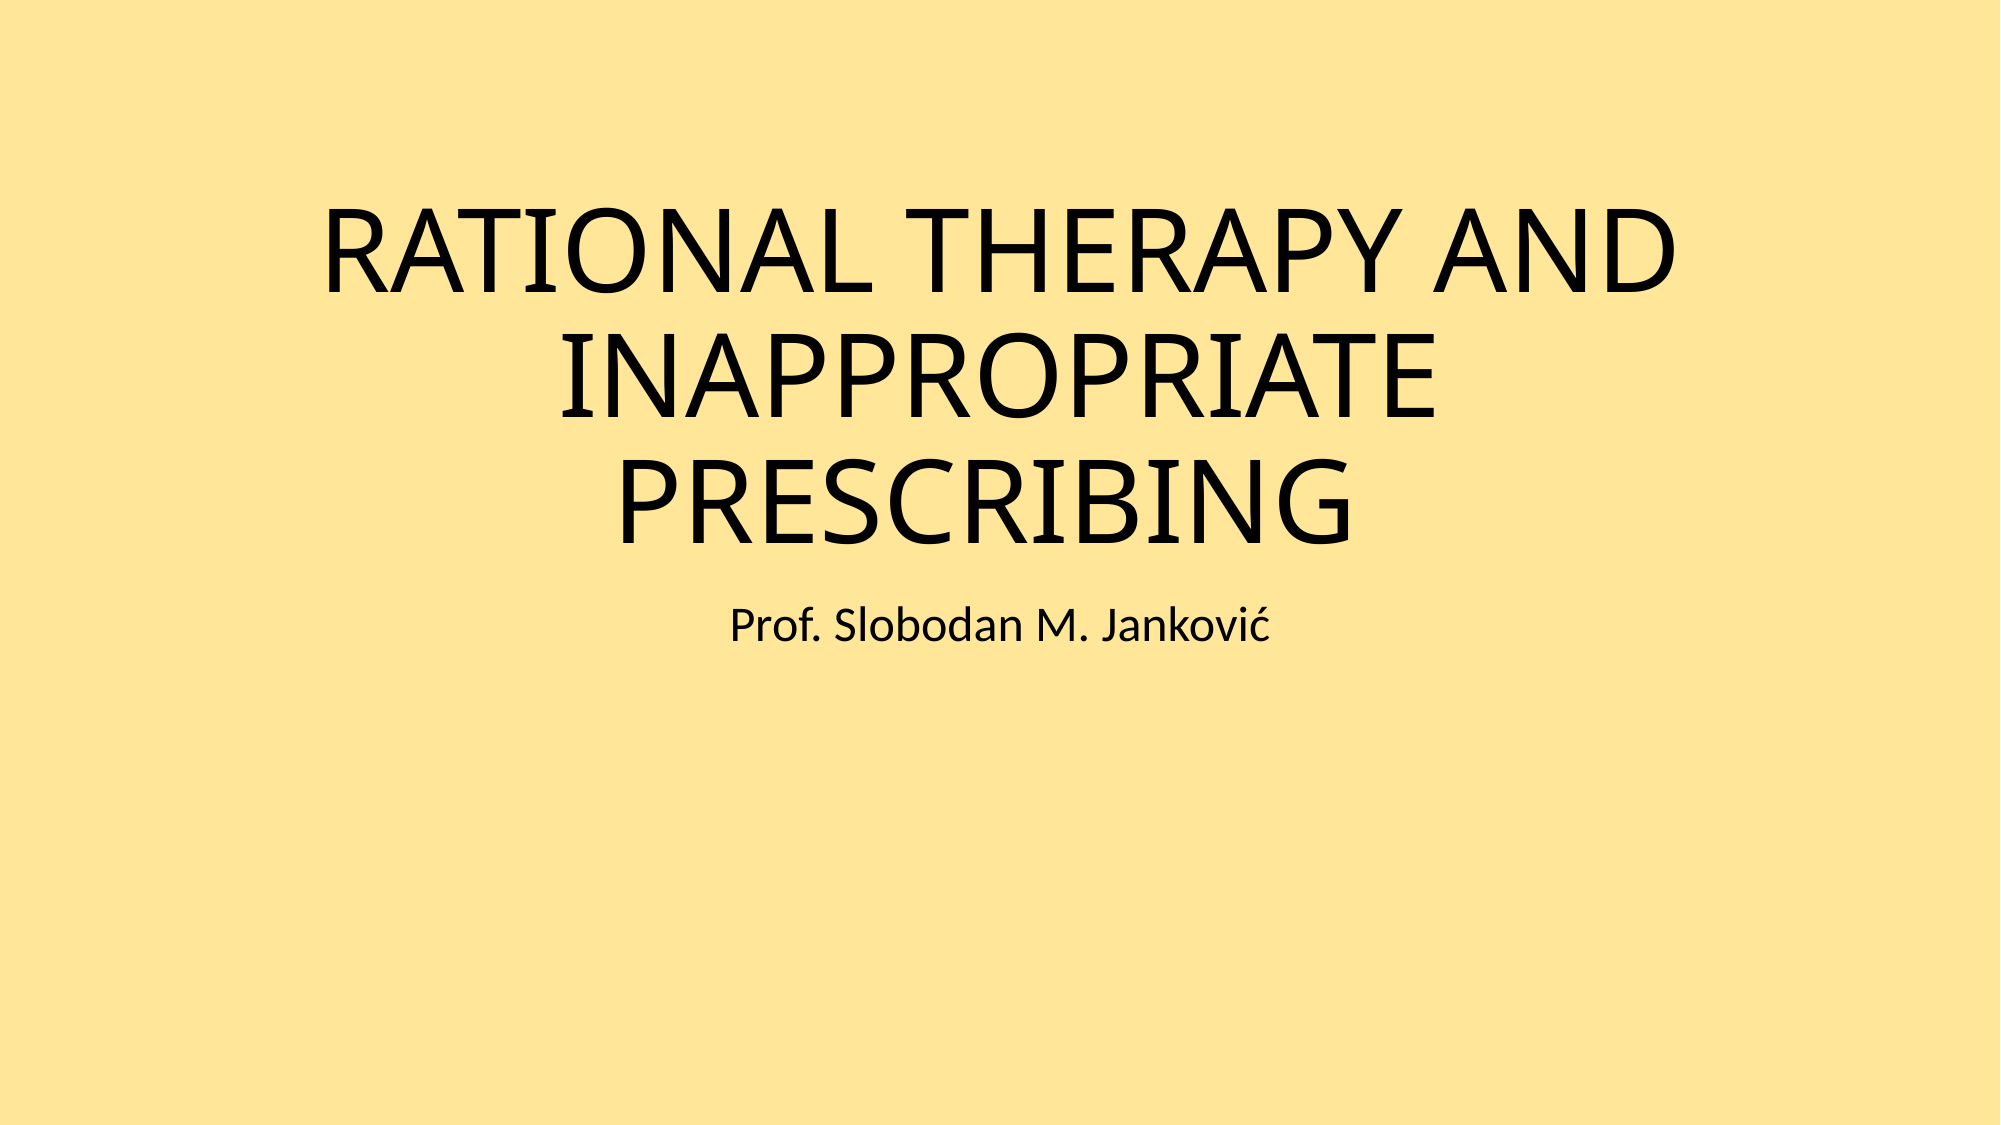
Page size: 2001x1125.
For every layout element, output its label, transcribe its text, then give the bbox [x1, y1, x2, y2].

title RATIONAL THERAPY AND INAPPROPRIATE PRESCRIBING [249, 184, 1750, 576]
subtitle Prof. Slobodan M. Janković [249, 590, 1750, 863]
